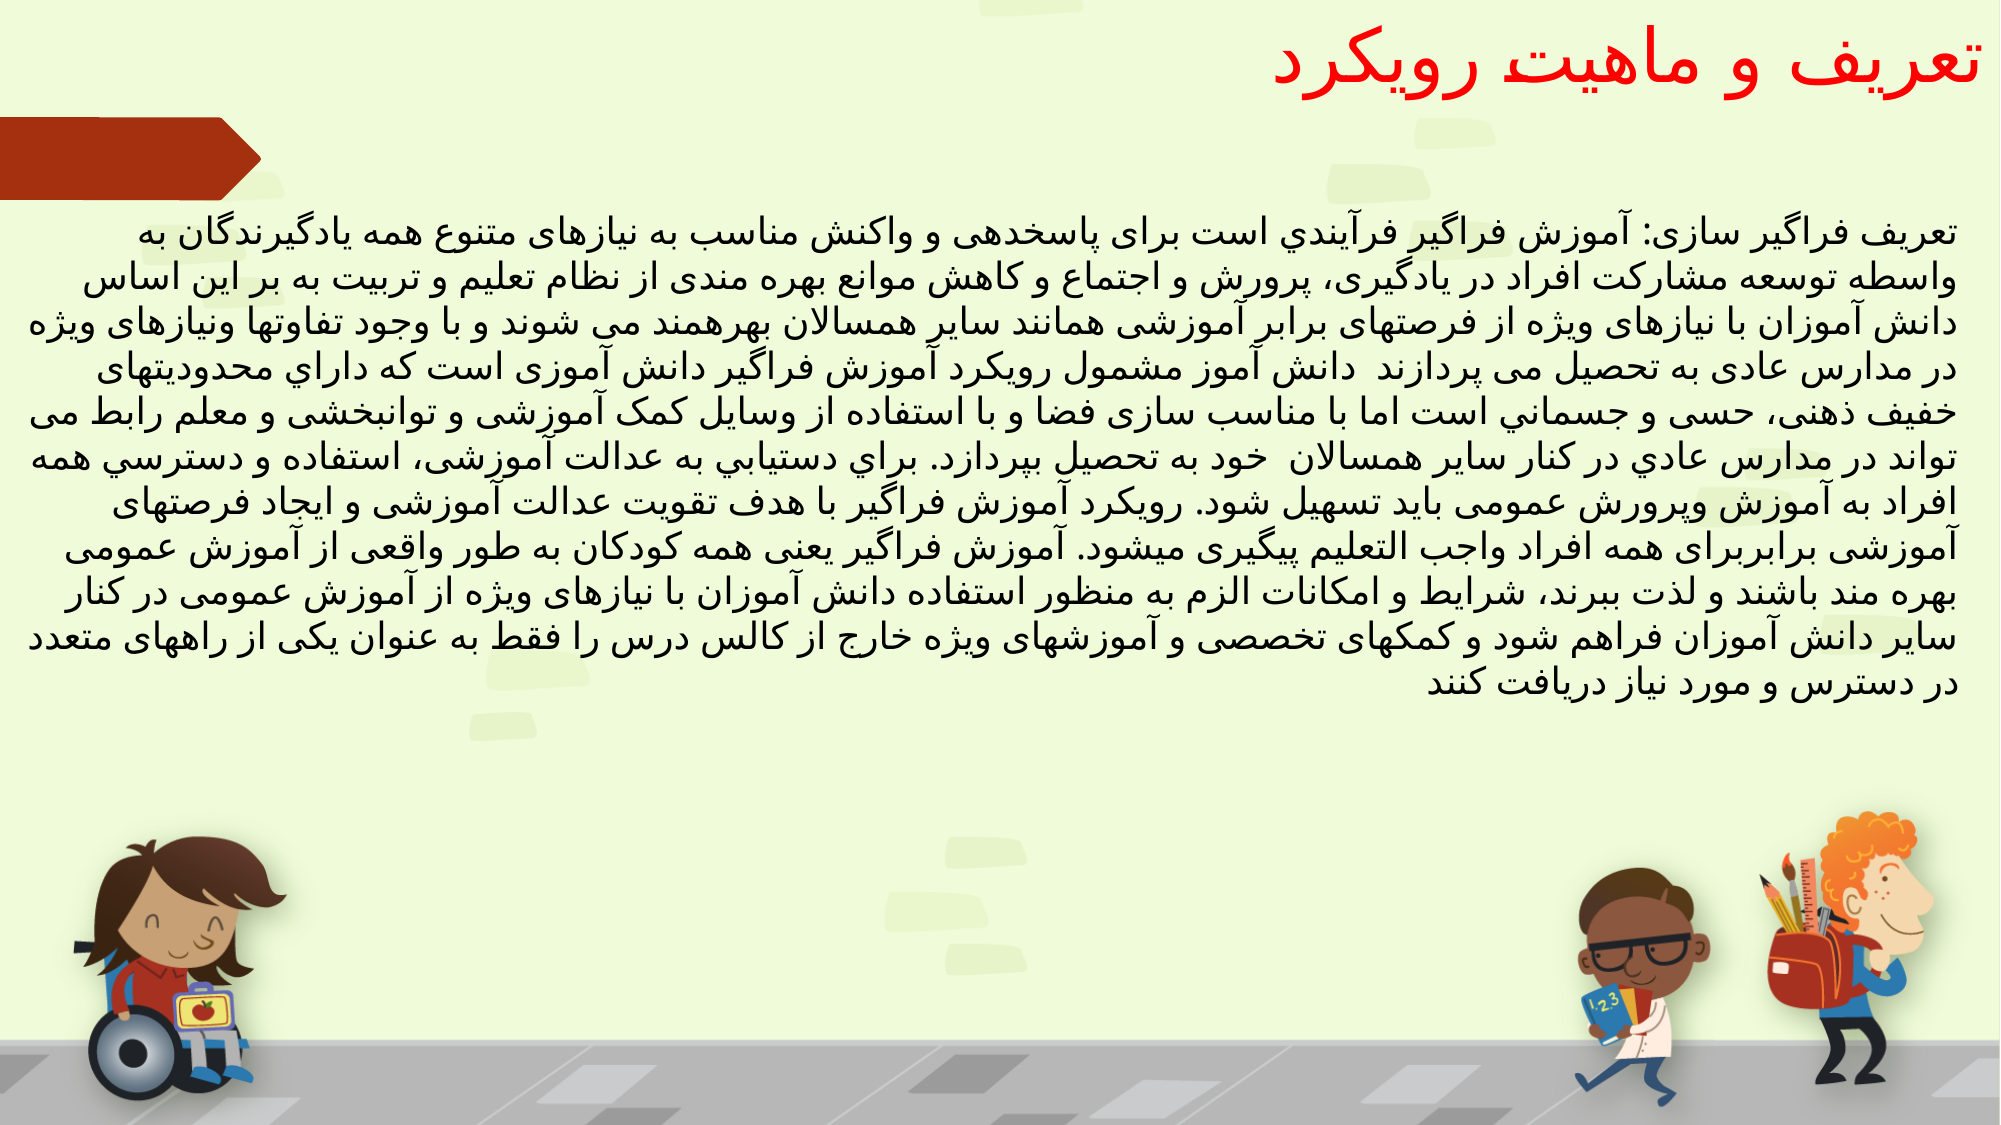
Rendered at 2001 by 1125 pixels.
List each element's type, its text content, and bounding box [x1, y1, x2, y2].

text_box تعريف فراگیر سازی: آموزش فراگير فرآيندي است برای پاسخدهی و واکنش مناسب به نیازهای متنوع همه یادگیرندگان به واسطه توسعه مشارکت افراد در یادگیری، پرورش و اجتماع و کاهش موانع بهره مندی از نظام تعلیم و تربیت به بر این اساس دانش آموزان با نیازهای ویژه از فرصتهای برابر آموزشی همانند سایر همسالان بهرهمند می شوند و با وجود تفاوتها ونیازهای ویژه در مدارس عادی به تحصیل می پردازند دانش آموز مشمول رویکرد آموزش فراگیر دانش آموزی است كه داراي محدودیتهای خفیف ذهنی، حسی و جسماني است اما با مناسب سازی فضا و با استفاده از وسايل کمک آموزشی و توانبخشی و معلم رابط می تواند در مدارس عادي در کنار سایر همسالان خود به تحصيل بپردازد. براي دستيابي به عدالت آموزشی، استفاده و دسترسي همه افراد به آموزش وپرورش عمومی باید تسهیل شود. رویکرد آموزش فراگیر با هدف تقویت عدالت آموزشی و ایجاد فرصتهای آموزشی برابربرای همه افراد واجب التعلیم پیگیری میشود. آموزش فراگیر یعنی همه کودکان به طور واقعی از آموزش عمومی بهره مند باشند و لذت ببرند، شرایط و امکانات الزم به منظور استفاده دانش آموزان با نیازهای ویژه از آموزش عمومی در کنار سایر دانش آموزان فراهم شود و کمکهای تخصصی و آموزشهای ویژه خارج از کالس درس را فقط به عنوان یکی از راههای متعدد در دسترس و مورد نیاز دریافت کنند [12, 199, 1975, 710]
title تعریف و ماهیت رویکرد [537, 0, 2000, 211]
picture [0, 200, 2000, 1125]
picture [0, 0, 537, 199]
